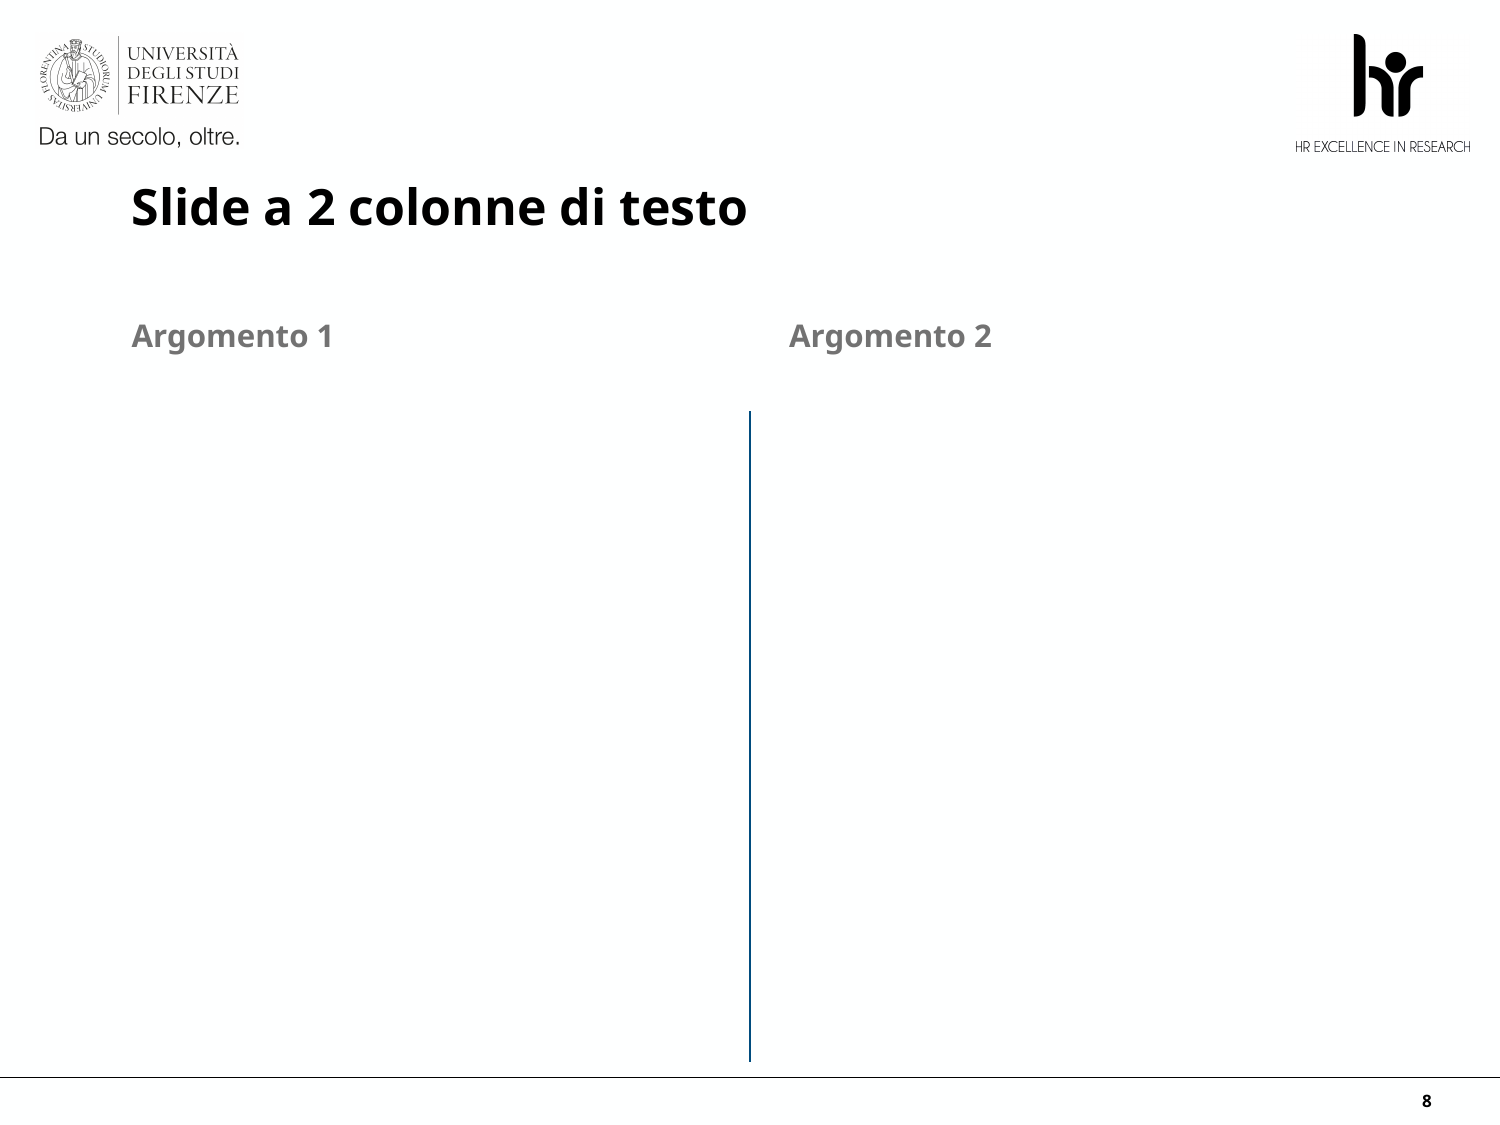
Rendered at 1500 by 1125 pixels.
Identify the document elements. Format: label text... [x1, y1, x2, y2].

list Argomento 2 [774, 313, 1397, 402]
title Slide a 2 colonne di testo [117, 155, 1447, 297]
list Argomento 1 [116, 313, 726, 402]
picture [35, 32, 244, 149]
picture [1296, 34, 1470, 152]
